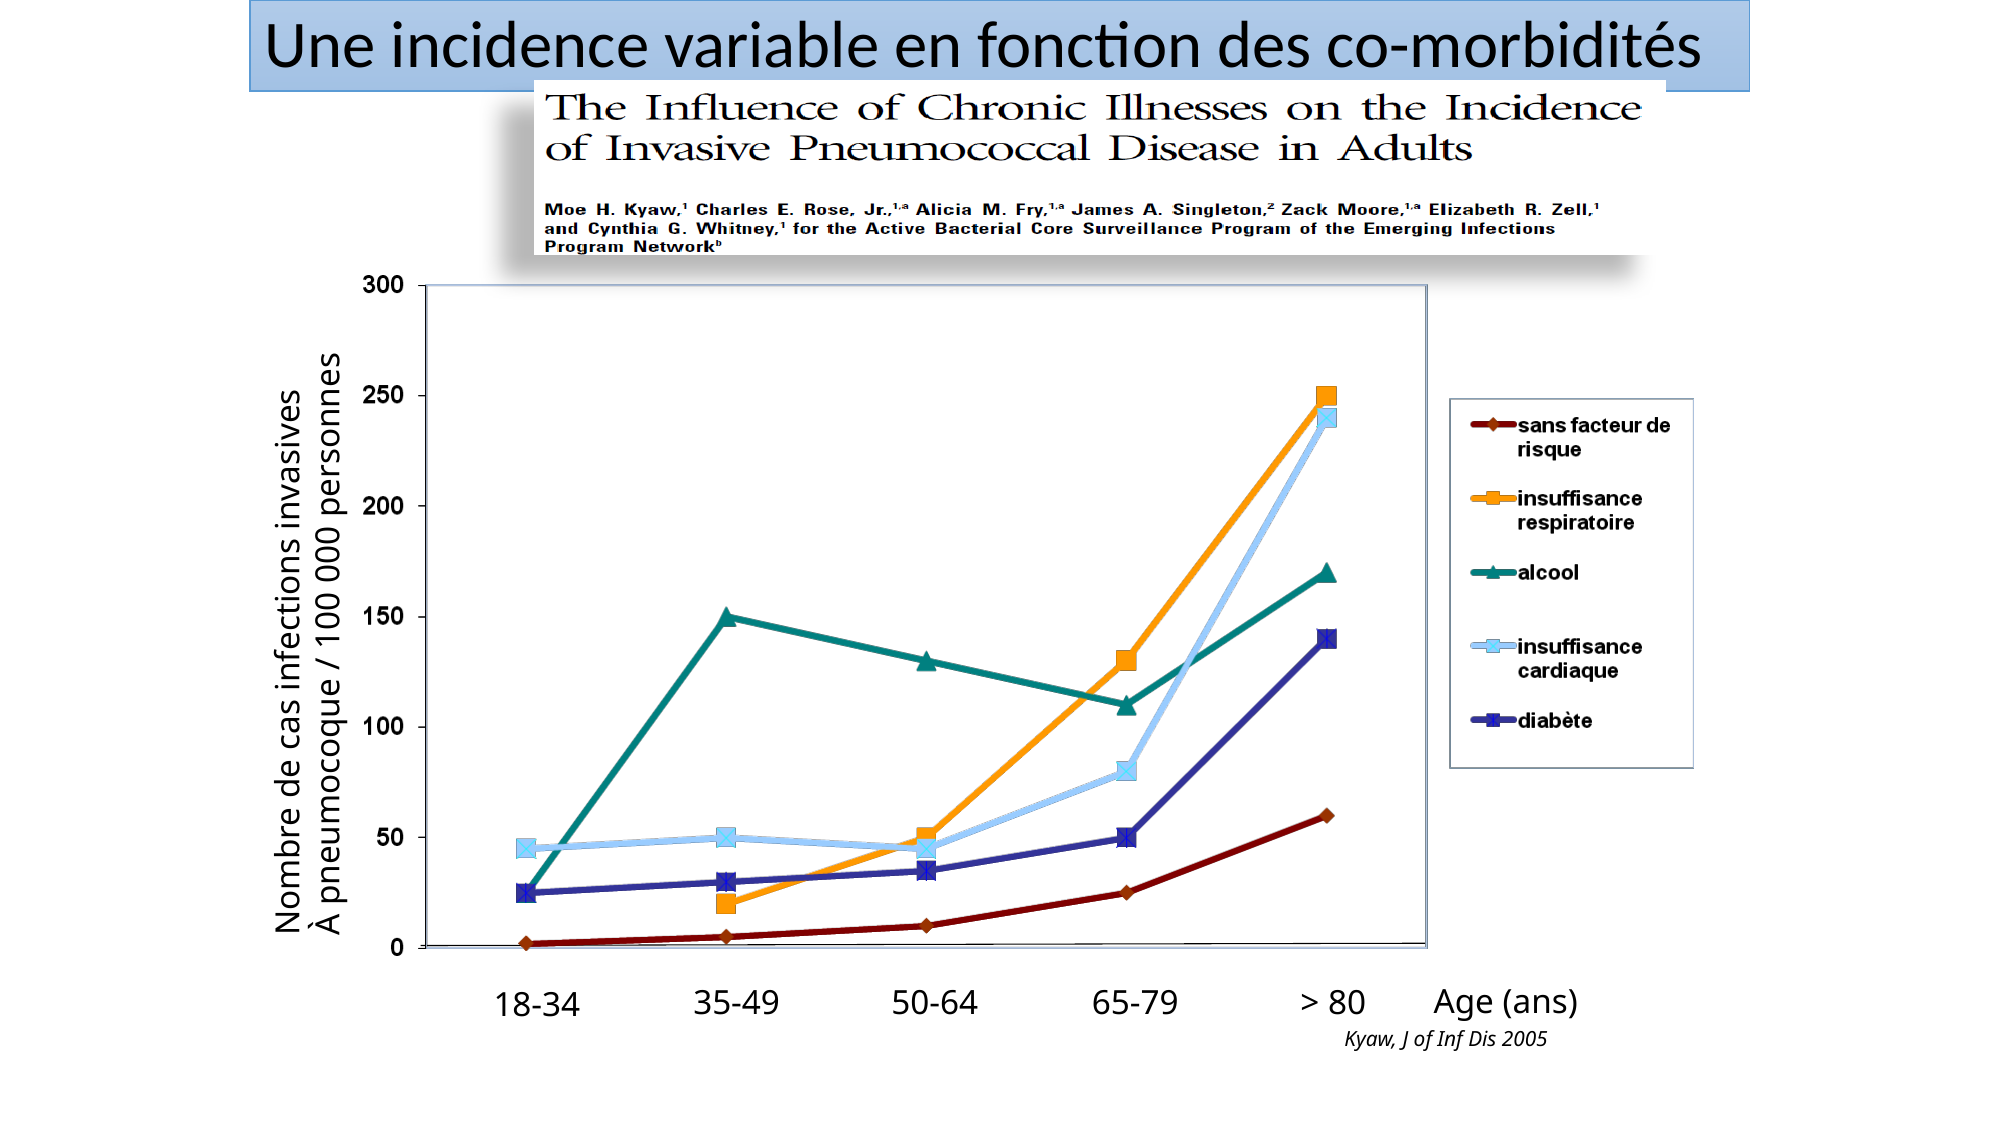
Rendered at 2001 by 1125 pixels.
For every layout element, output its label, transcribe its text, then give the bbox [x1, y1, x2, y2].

text_box Nombre de cas infections invasives À pneumocoque / 100 000 personnes [258, 338, 324, 951]
text_box 35-49 [678, 986, 795, 1029]
text_box Kyaw, J of Inf Dis 2005 [1329, 1018, 1709, 1059]
text_box 18-34 [478, 986, 595, 1031]
text_box > 80 [1285, 986, 1381, 1030]
text_box Age (ans) [1418, 986, 1593, 1027]
text_box 65-79 [1077, 986, 1194, 1029]
title Une incidence variable en fonction des co-morbidités [249, 0, 1750, 92]
text_box 50-64 [876, 986, 993, 1029]
picture [324, 80, 1709, 986]
